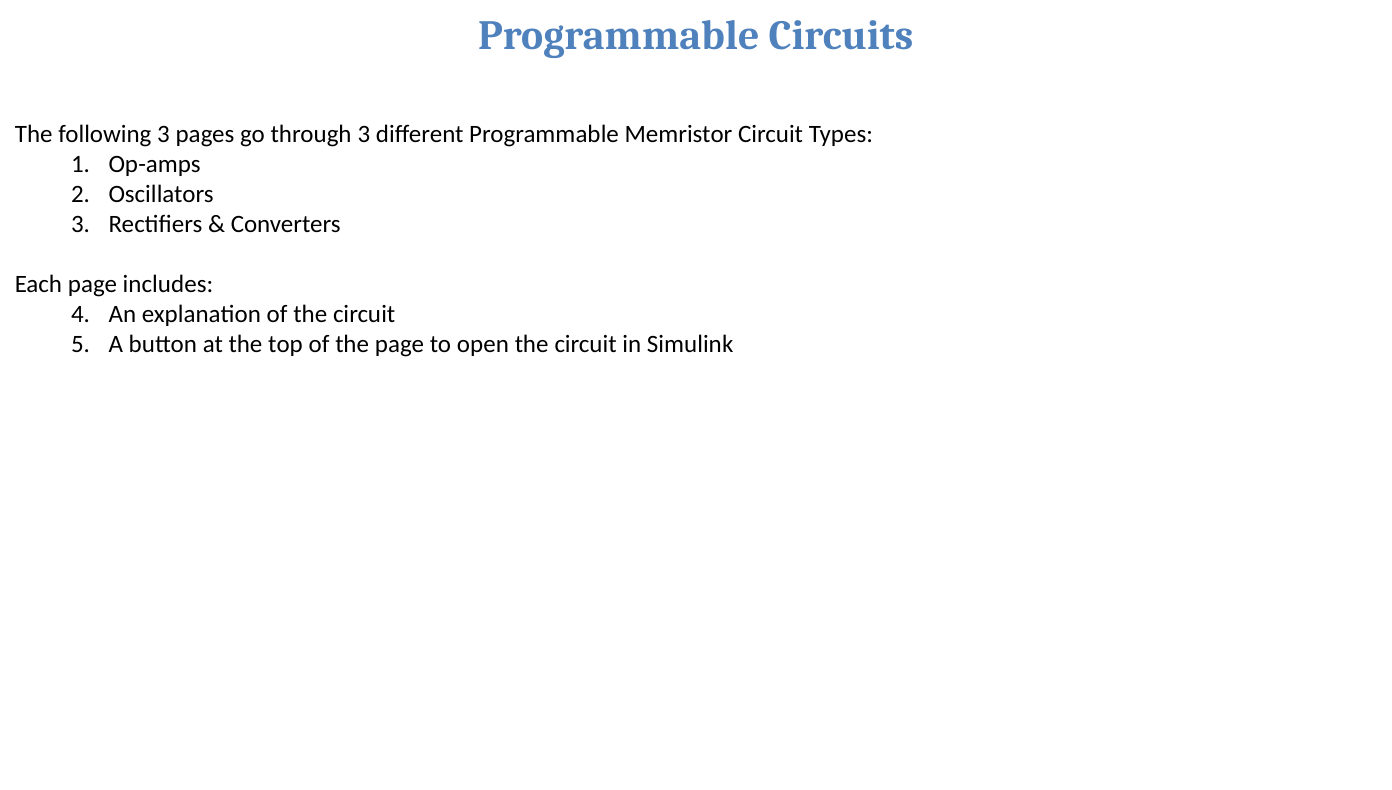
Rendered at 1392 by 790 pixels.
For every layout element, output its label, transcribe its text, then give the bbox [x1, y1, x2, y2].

text_box Programmable Circuits The following 3 pages go through 3 different Programmable Memristor Circuit Types: Op-amps Oscillators Rectifiers & Converters Each page includes: An explanation of the circuit A button at the top of the page to open the circuit in Simulink [0, 0, 1392, 365]
